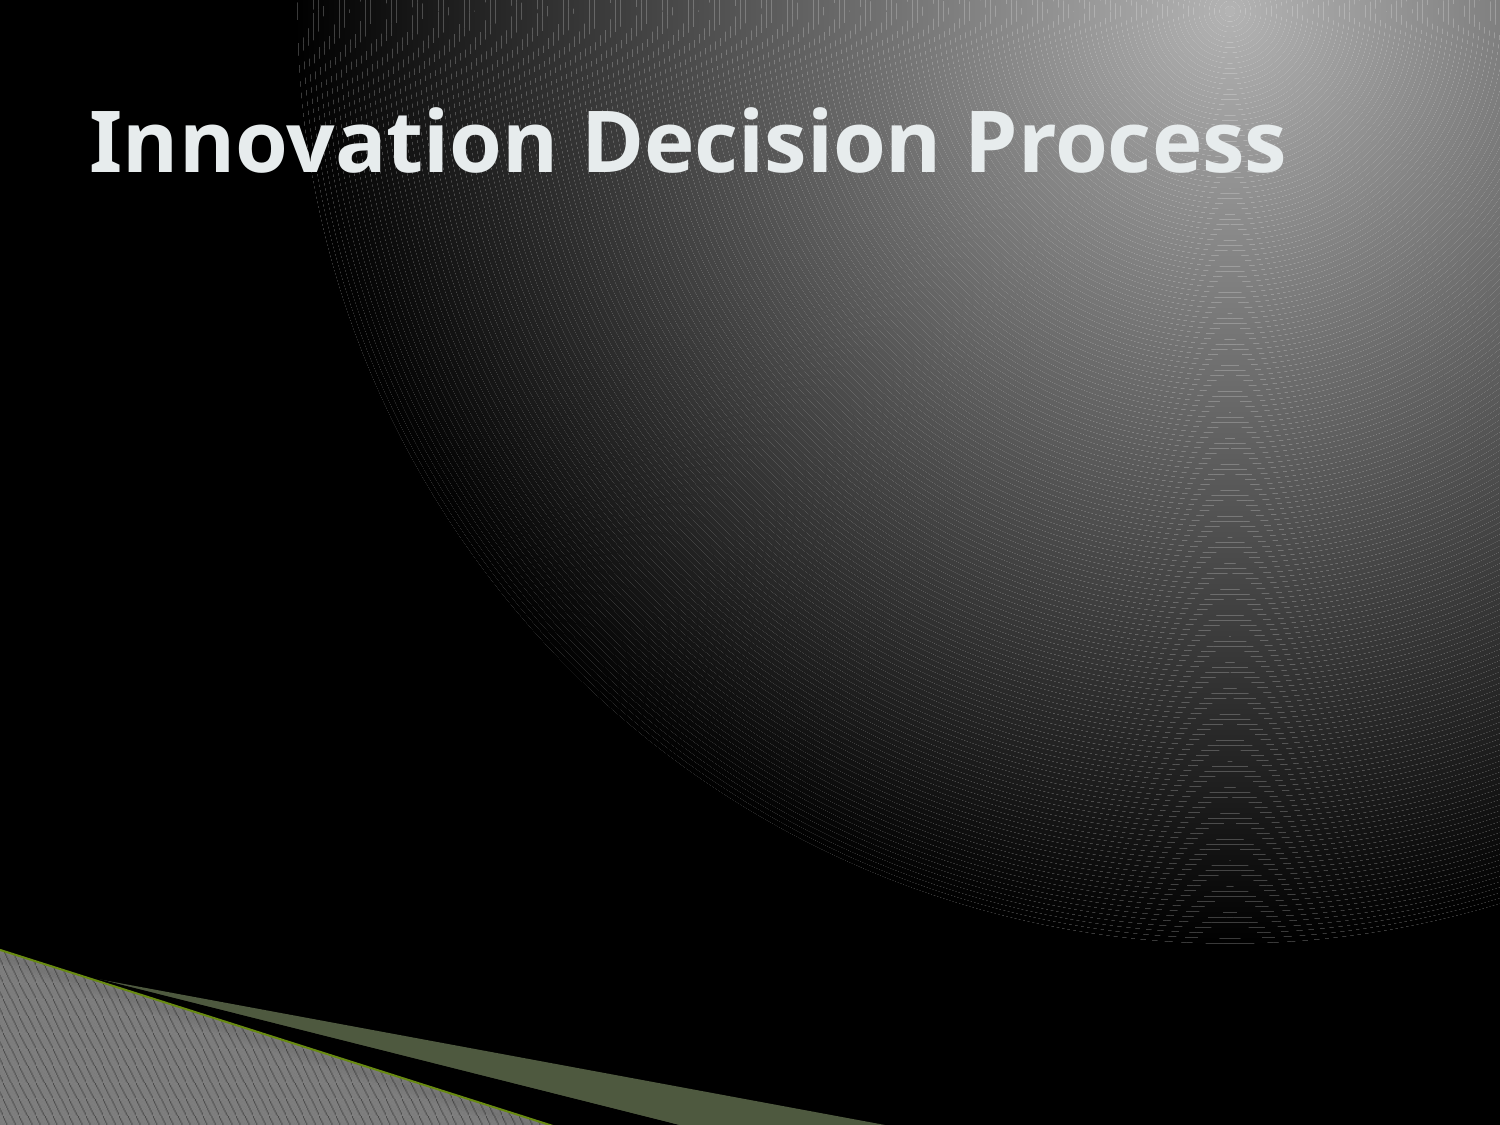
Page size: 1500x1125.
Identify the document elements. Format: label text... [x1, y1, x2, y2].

picture [0, 952, 543, 1125]
title Innovation Decision Process [75, 45, 1425, 233]
